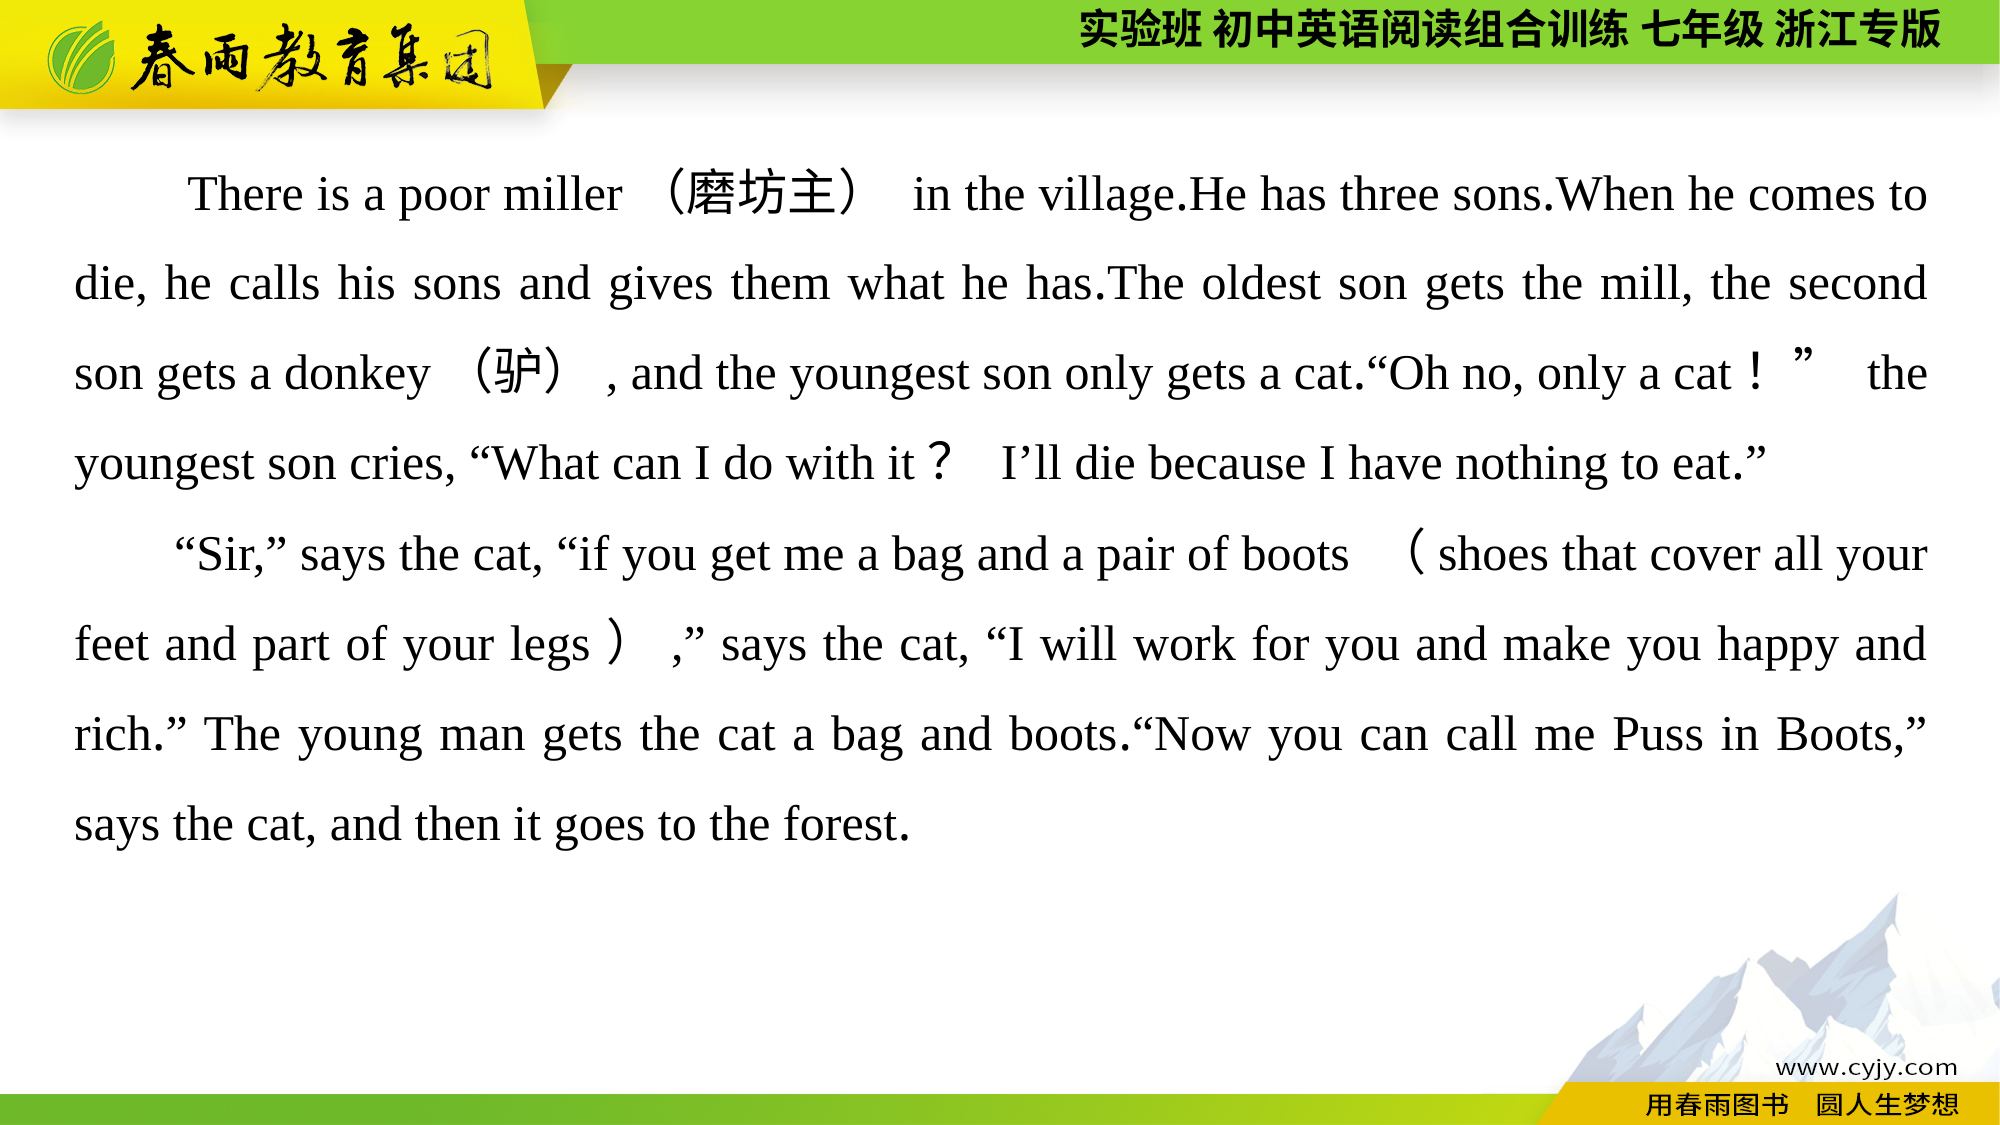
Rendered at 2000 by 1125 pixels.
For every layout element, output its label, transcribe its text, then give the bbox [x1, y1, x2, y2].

picture [0, 0, 2000, 1125]
list There is a poor miller（磨坊主） in the village.He has three sons.When he comes to die, he calls his sons and gives them what he has.The oldest son gets the mill, the second son gets a donkey（驴）, and the youngest son only gets a cat.“Oh no, only a cat！” the youngest son cries, “What can I do with it？ I’ll die because I have nothing to eat.” “Sir,” says the cat, “if you get me a bag and a pair of boots （shoes that cover all your feet and part of your legs）,” says the cat, “I will work for you and make you happy and rich.” The young man gets the cat a bag and boots.“Now you can call me Puss in Boots,” says the cat, and then it goes to the forest. [59, 122, 1944, 854]
